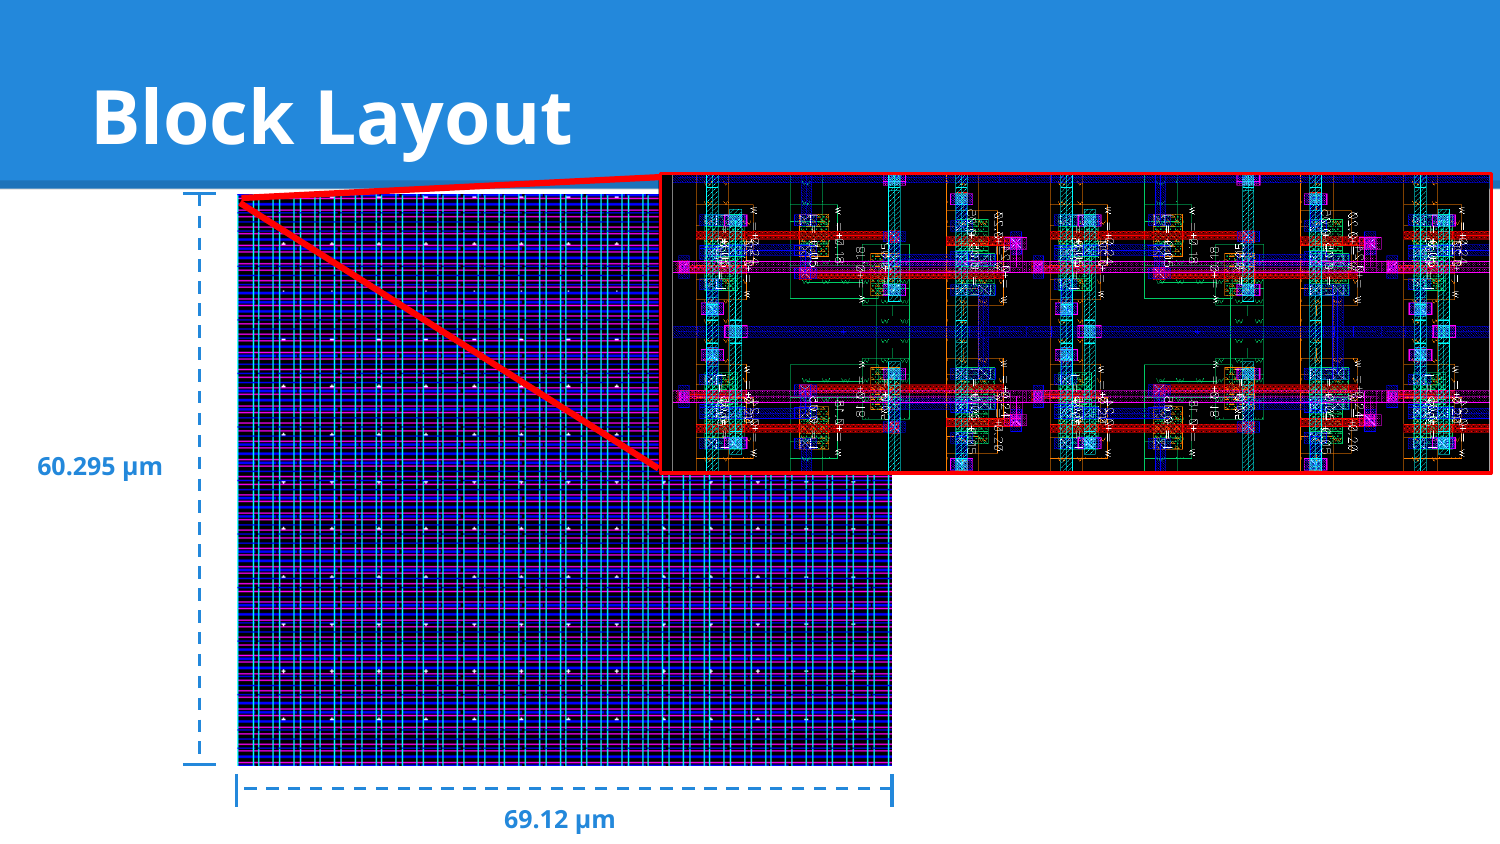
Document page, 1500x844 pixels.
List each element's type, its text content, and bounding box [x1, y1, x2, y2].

text_box 69.12 μm [489, 798, 640, 828]
title Block Layout [75, 33, 1425, 175]
text_box 60.295 μm [22, 435, 183, 502]
text_box [236, 474, 892, 766]
text_box [660, 173, 1492, 473]
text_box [241, 176, 661, 199]
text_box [239, 205, 659, 469]
